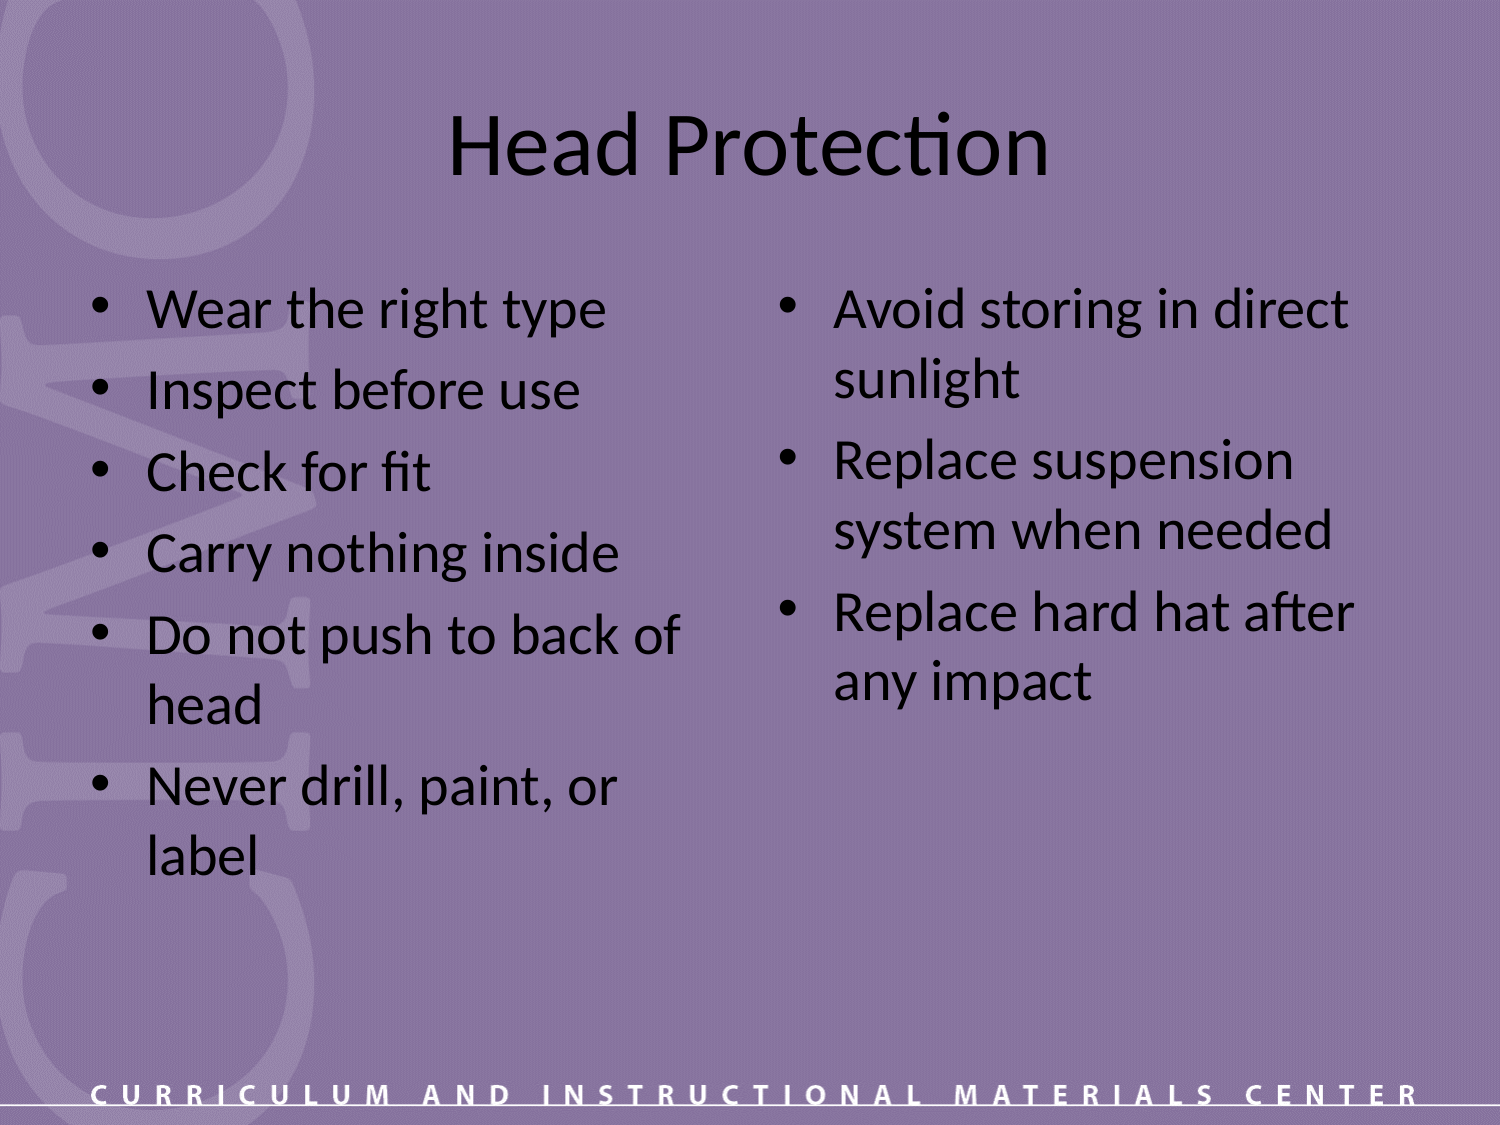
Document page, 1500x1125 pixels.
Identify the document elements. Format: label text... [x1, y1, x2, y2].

title Head Protection [75, 45, 1425, 233]
list Avoid storing in direct sunlight Replace suspension system when needed Replace hard hat after any impact [762, 262, 1425, 1005]
list Wear the right type Inspect before use Check for fit Carry nothing inside Do not push to back of head Never drill, paint, or label [75, 262, 738, 1005]
